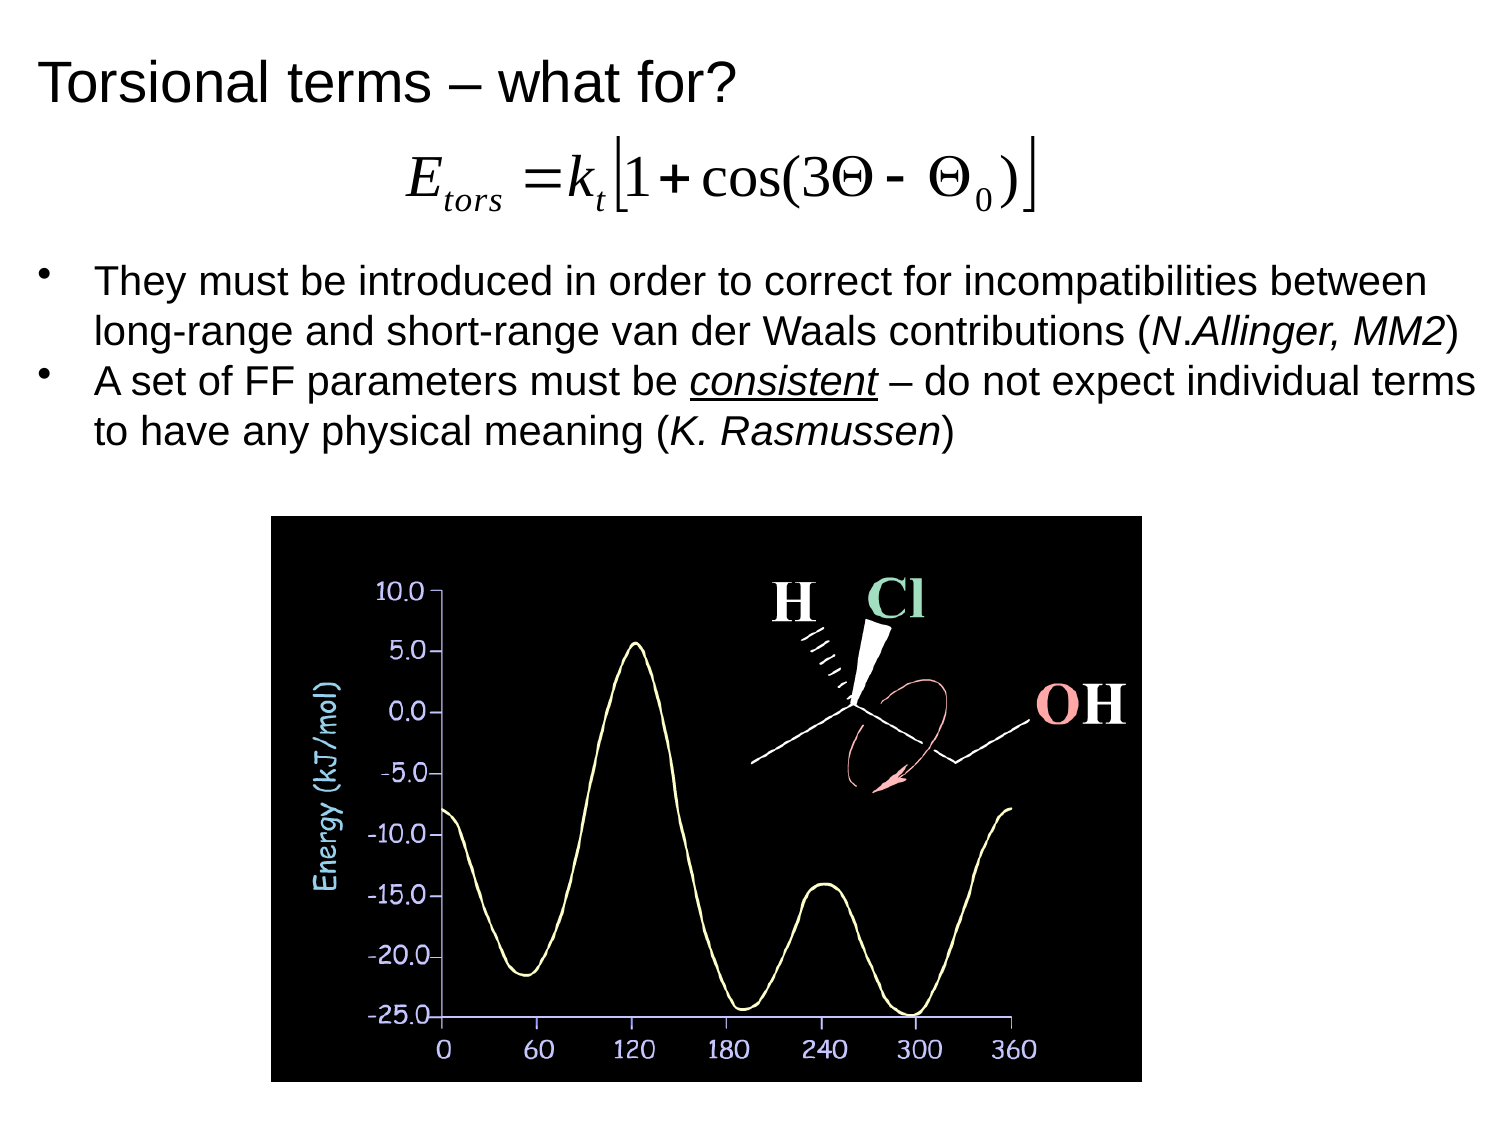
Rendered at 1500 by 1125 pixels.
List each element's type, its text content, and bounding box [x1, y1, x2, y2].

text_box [395, 136, 1043, 226]
picture [271, 516, 1142, 1082]
text_box Torsional terms – what for? They must be introduced in order to correct for incompatibilities between long-range and short-range van der Waals contributions (N.Allinger, MM2) A set of FF parameters must be consistent – do not expect individual terms to have any physical meaning (K. Rasmussen) [22, 36, 1500, 462]
